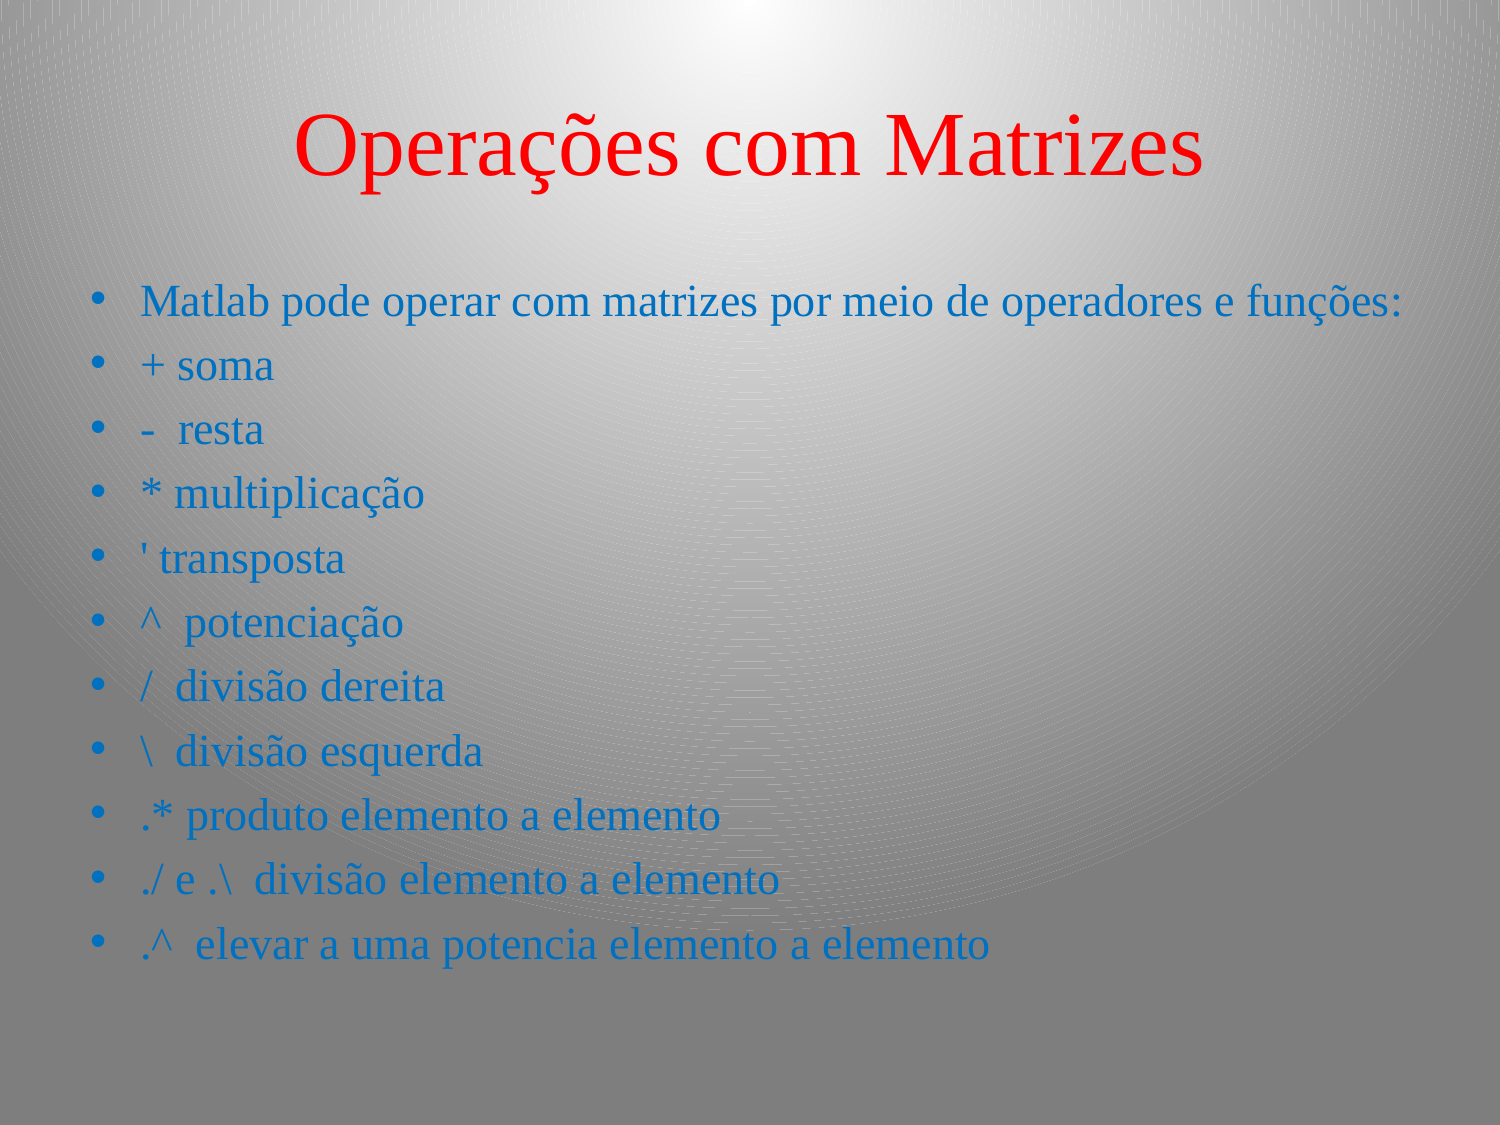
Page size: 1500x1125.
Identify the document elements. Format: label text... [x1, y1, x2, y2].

title Operações com Matrizes [75, 45, 1425, 233]
list Matlab pode operar com matrizes por meio de operadores e funções: + soma - resta * multiplicação ' transposta ^ potenciação / divisão dereita \ divisão esquerda .* produto elemento a elemento ./ e .\ divisão elemento a elemento .^ elevar a uma potencia elemento a elemento [75, 262, 1425, 1005]
